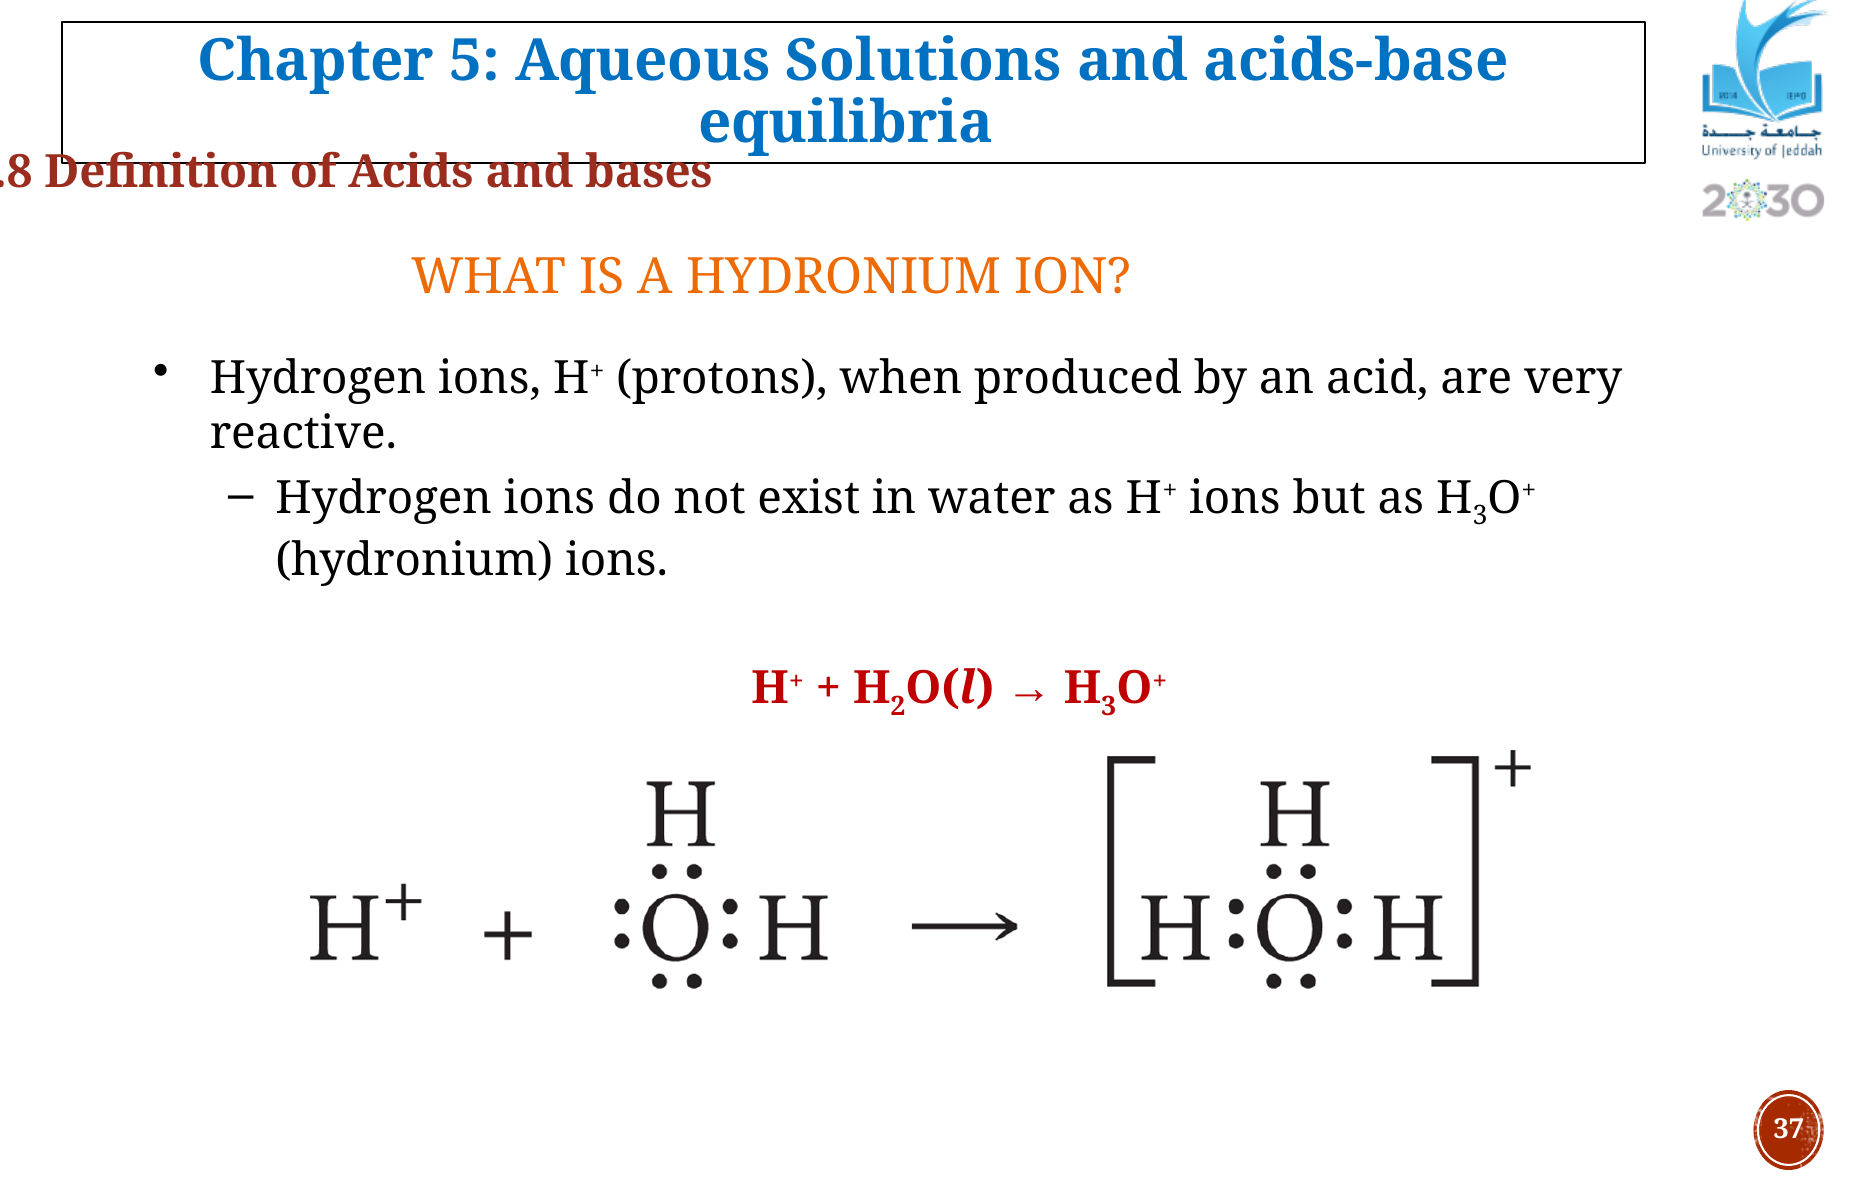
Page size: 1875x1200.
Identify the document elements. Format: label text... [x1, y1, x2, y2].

text_box 5.8 Definition of Acids and bases [0, 134, 729, 205]
slide_number 37 [1739, 1097, 1838, 1162]
picture [1681, 0, 1846, 227]
text_box Chapter 5: Aqueous Solutions and acids-base equilibria [61, 21, 1646, 164]
title What Is a Hydronium Ion? [331, 243, 1875, 459]
text_box Hydrogen ions, H+ (protons), when produced by an acid, are very reactive. Hydrogen ions do not exist in water as H+ ions but as H3O+ (hydronium) ions. H+ + H2O(l) → H3O+ [137, 340, 1781, 801]
picture [300, 740, 1540, 993]
